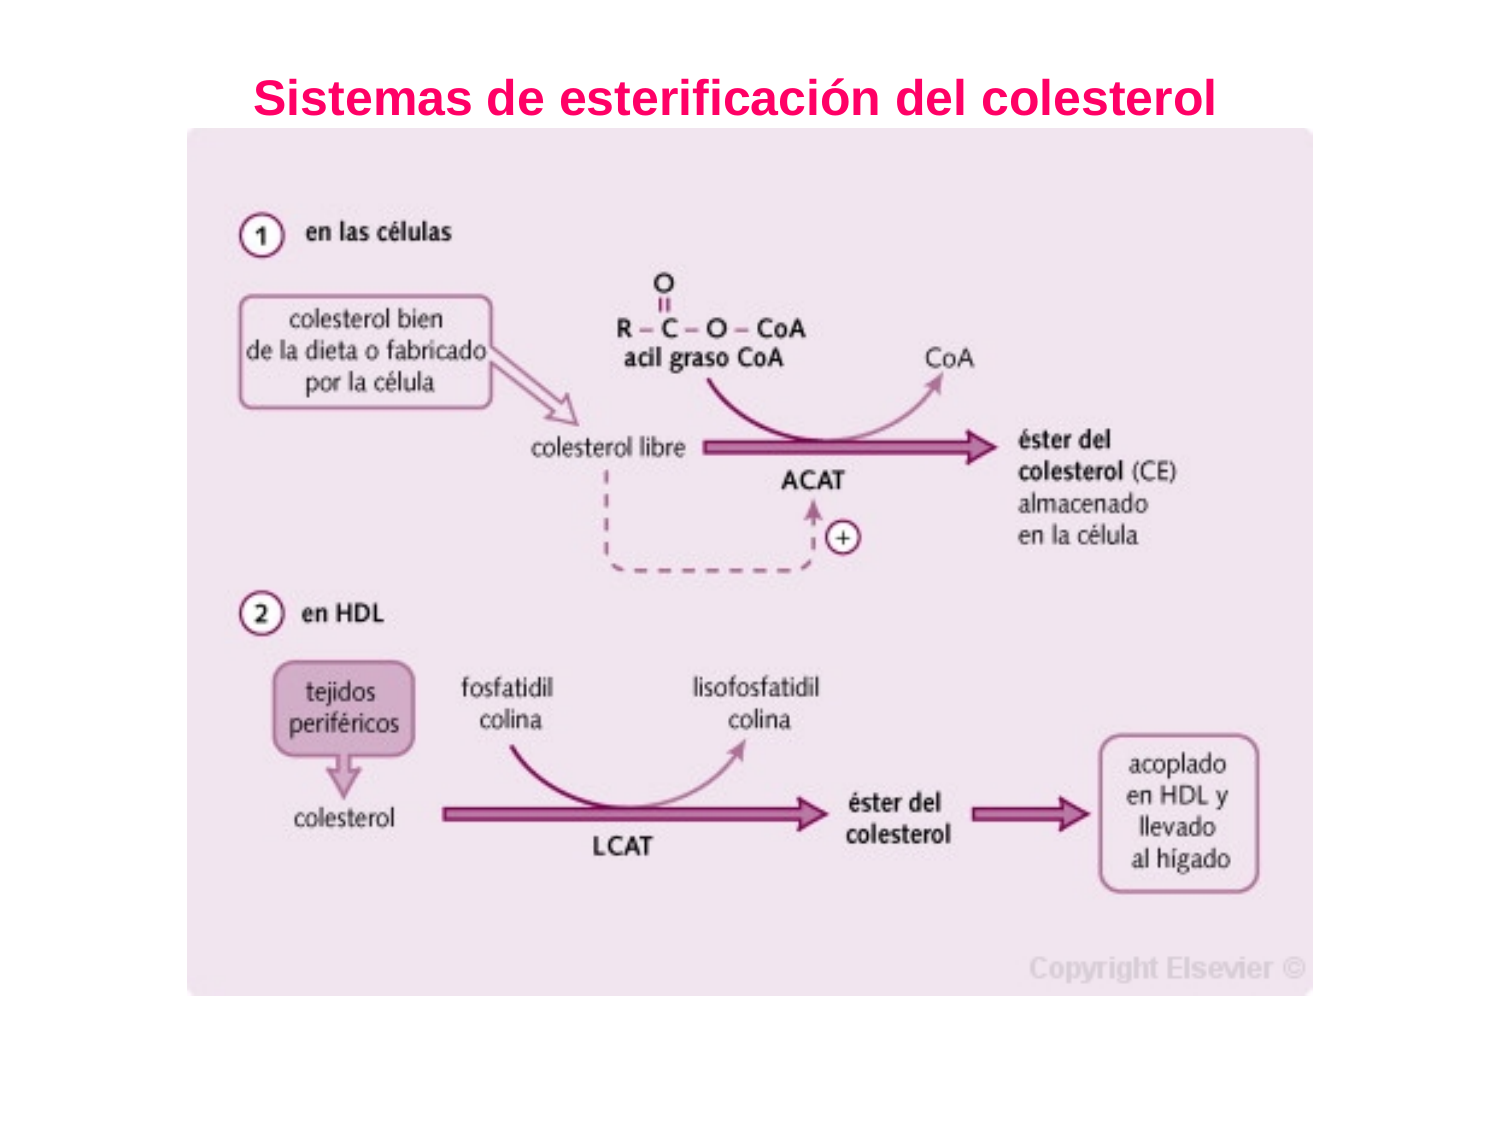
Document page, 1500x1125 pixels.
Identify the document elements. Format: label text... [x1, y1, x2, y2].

text_box Sistemas de esterificación del colesterol [238, 58, 1234, 127]
picture [187, 128, 1313, 997]
